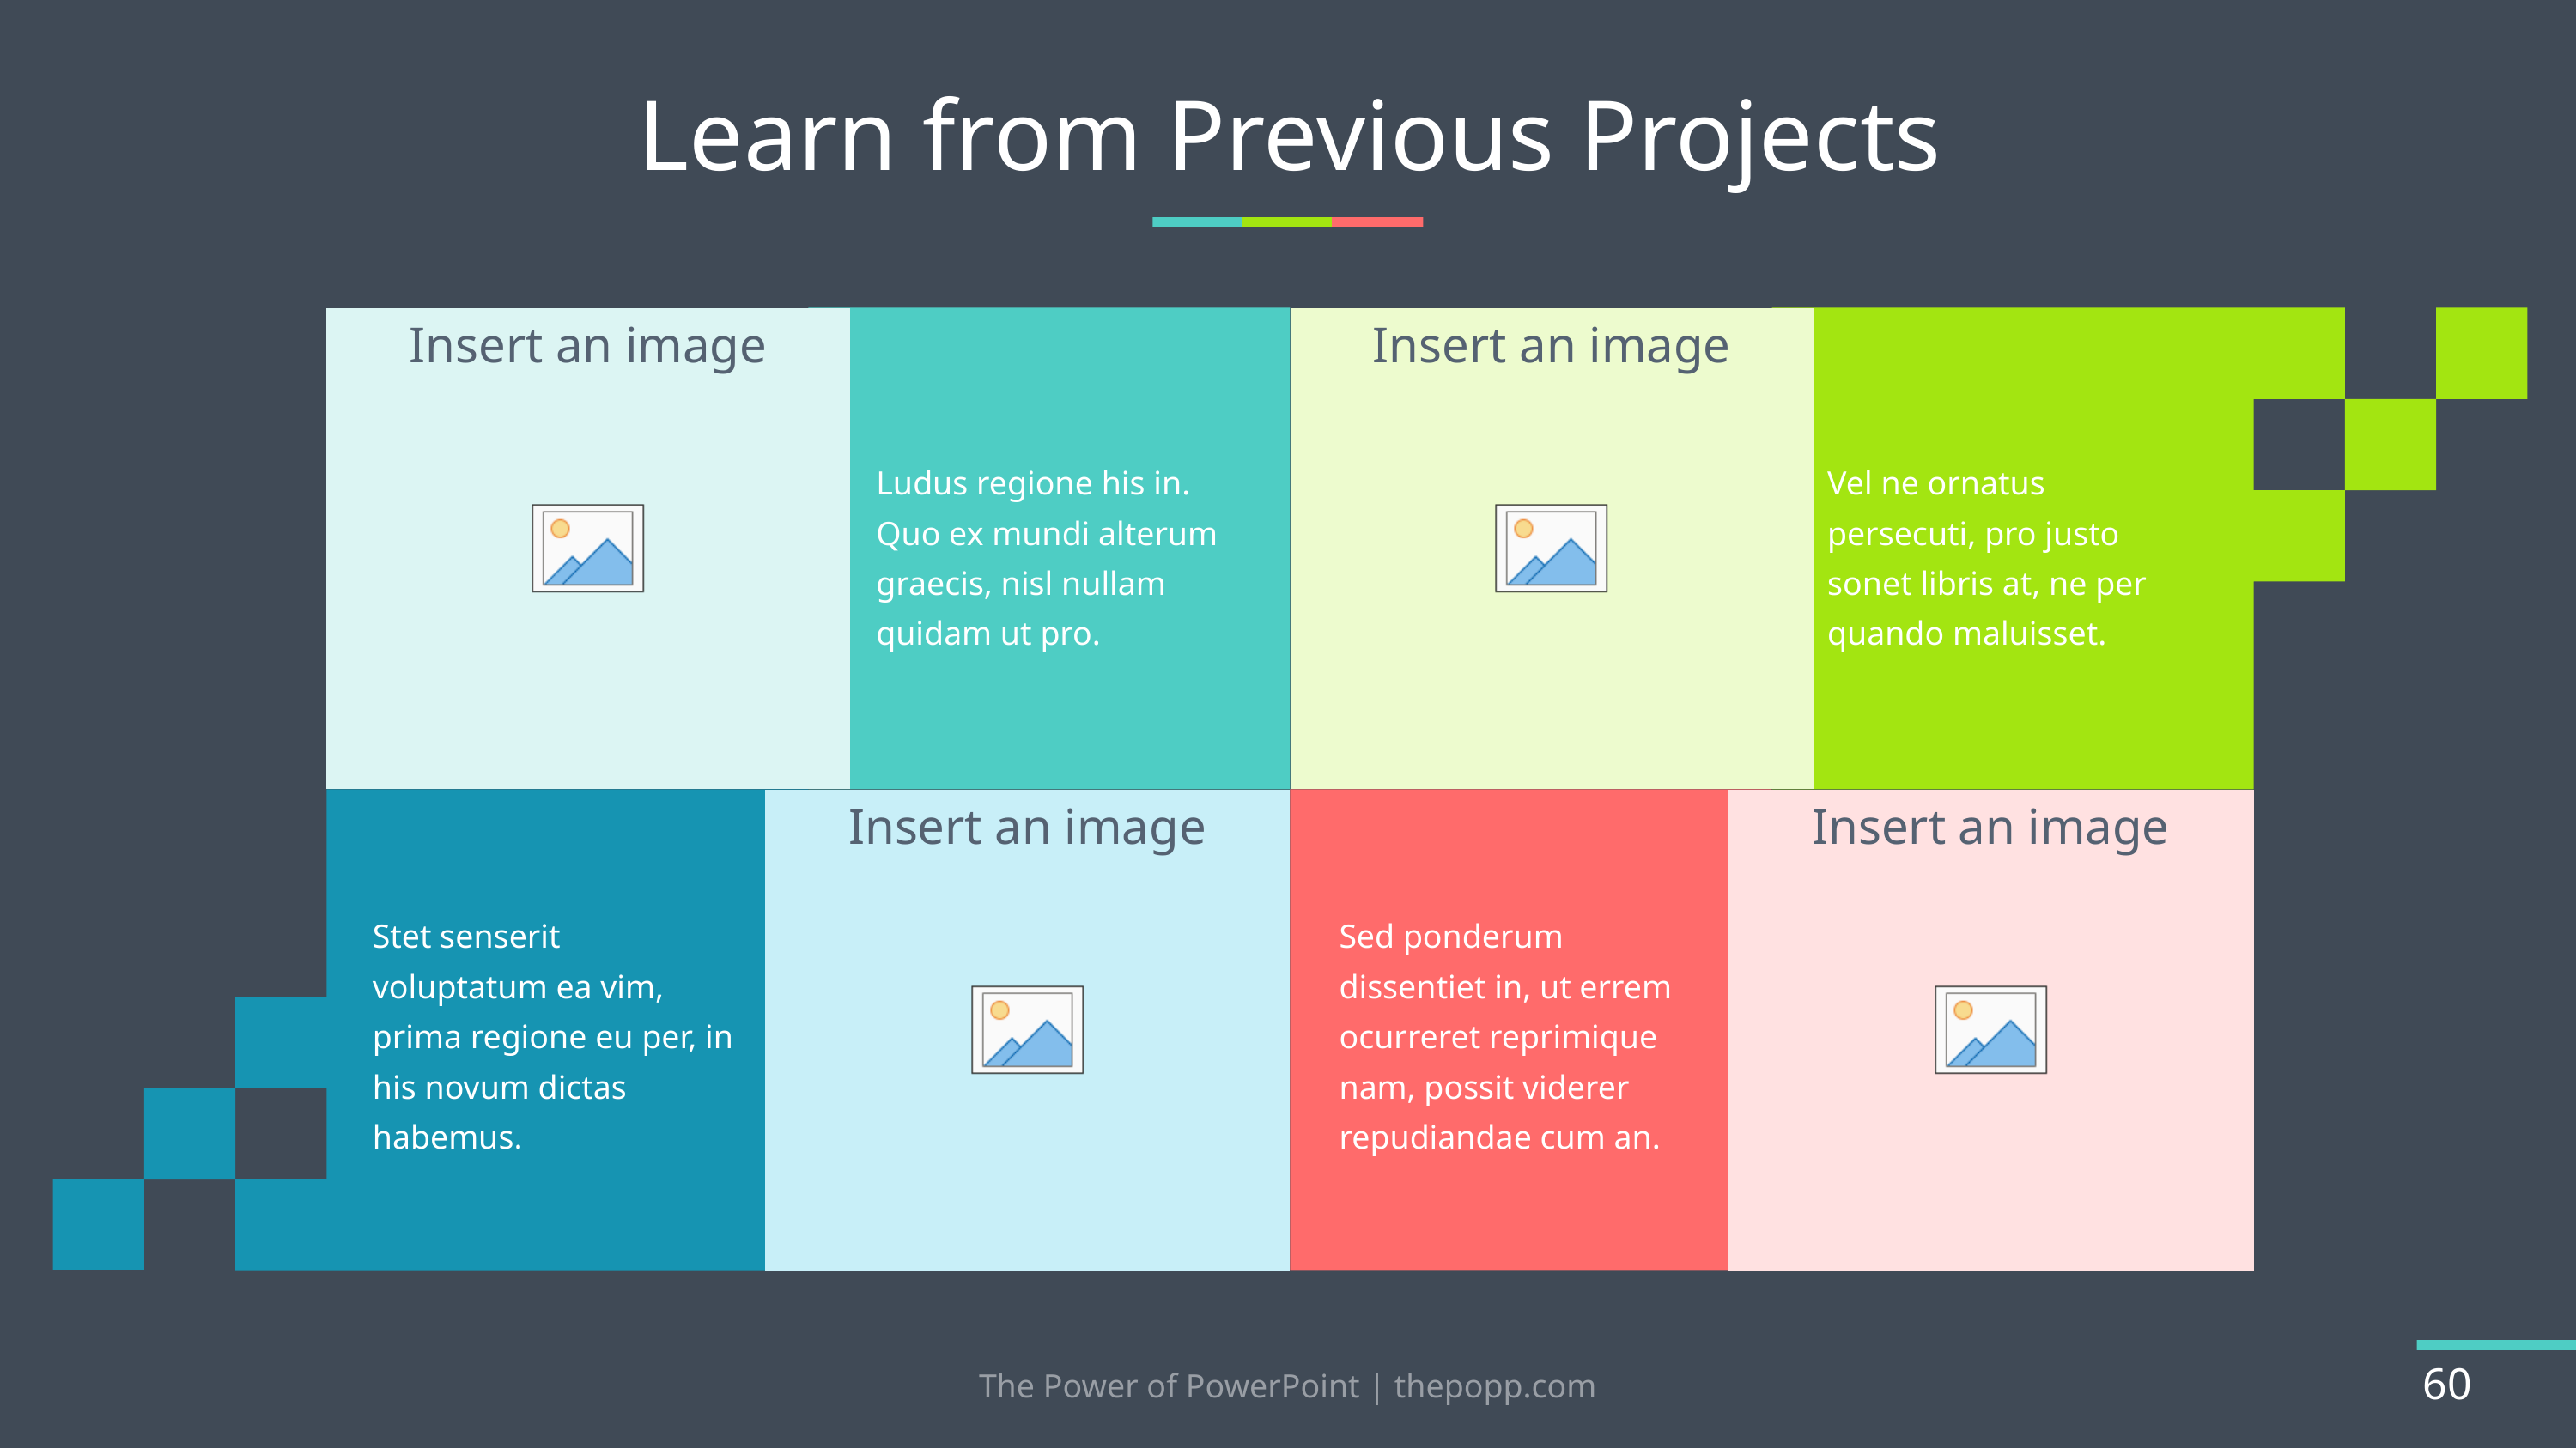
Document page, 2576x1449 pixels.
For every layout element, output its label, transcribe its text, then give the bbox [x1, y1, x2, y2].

list Sed ponderum dissentiet in, ut errem ocurreret reprimique nam, possit viderer repudiandae cum an. [1326, 835, 1723, 1225]
list Vel ne ornatus persecuti, pro justo sonet libris at, ne per quando maluisset. [1814, 356, 2211, 747]
slide_number 60 [2409, 1351, 2576, 1421]
picture [326, 307, 2254, 1271]
title Learn from Previous Projects [69, 49, 2512, 230]
footer The Power of PowerPoint | thepopp.com [853, 1349, 1723, 1427]
list Ludus regione his in. Quo ex mundi alterum graecis, nisl nullam quidam ut pro. [863, 356, 1261, 747]
list Stet senserit voluptatum ea vim, prima regione eu per, in his novum dictas habemus. [359, 835, 756, 1225]
